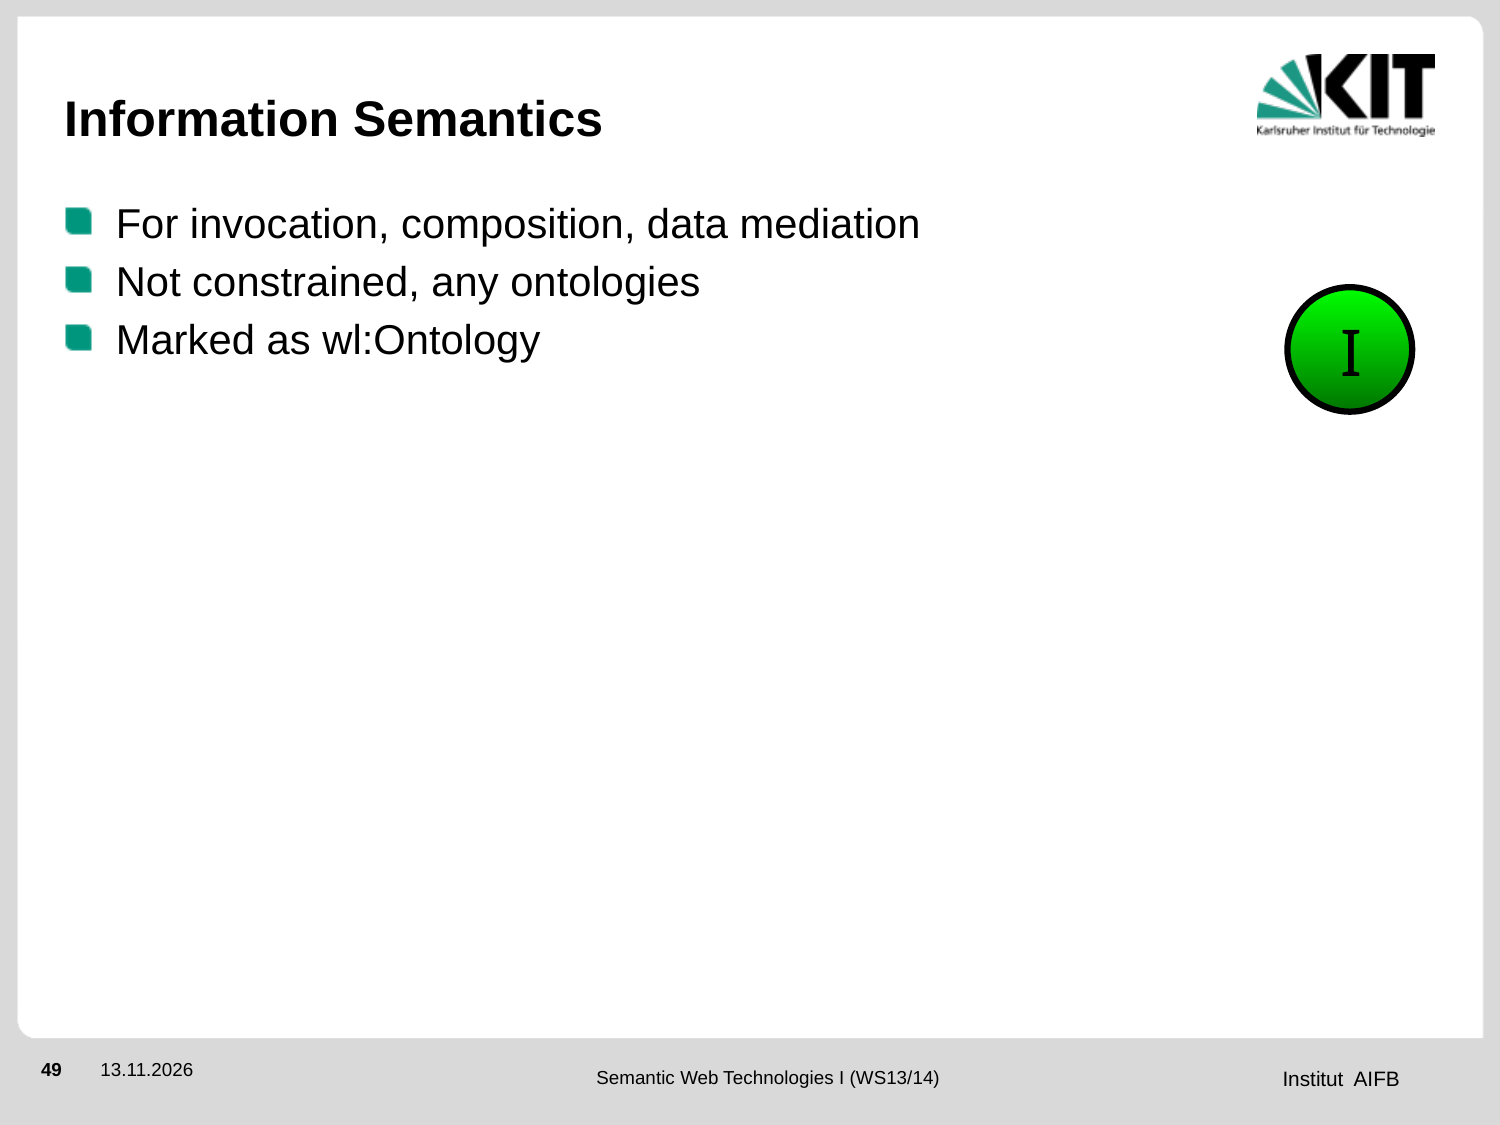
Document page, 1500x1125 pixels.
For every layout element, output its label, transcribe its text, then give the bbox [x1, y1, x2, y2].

list For invocation, composition, data mediation Not constrained, any ontologies Marked as wl:Ontology [64, 196, 1436, 1000]
title Information Semantics [64, 54, 1198, 147]
picture [0, 0, 1500, 1125]
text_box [1287, 286, 1413, 412]
